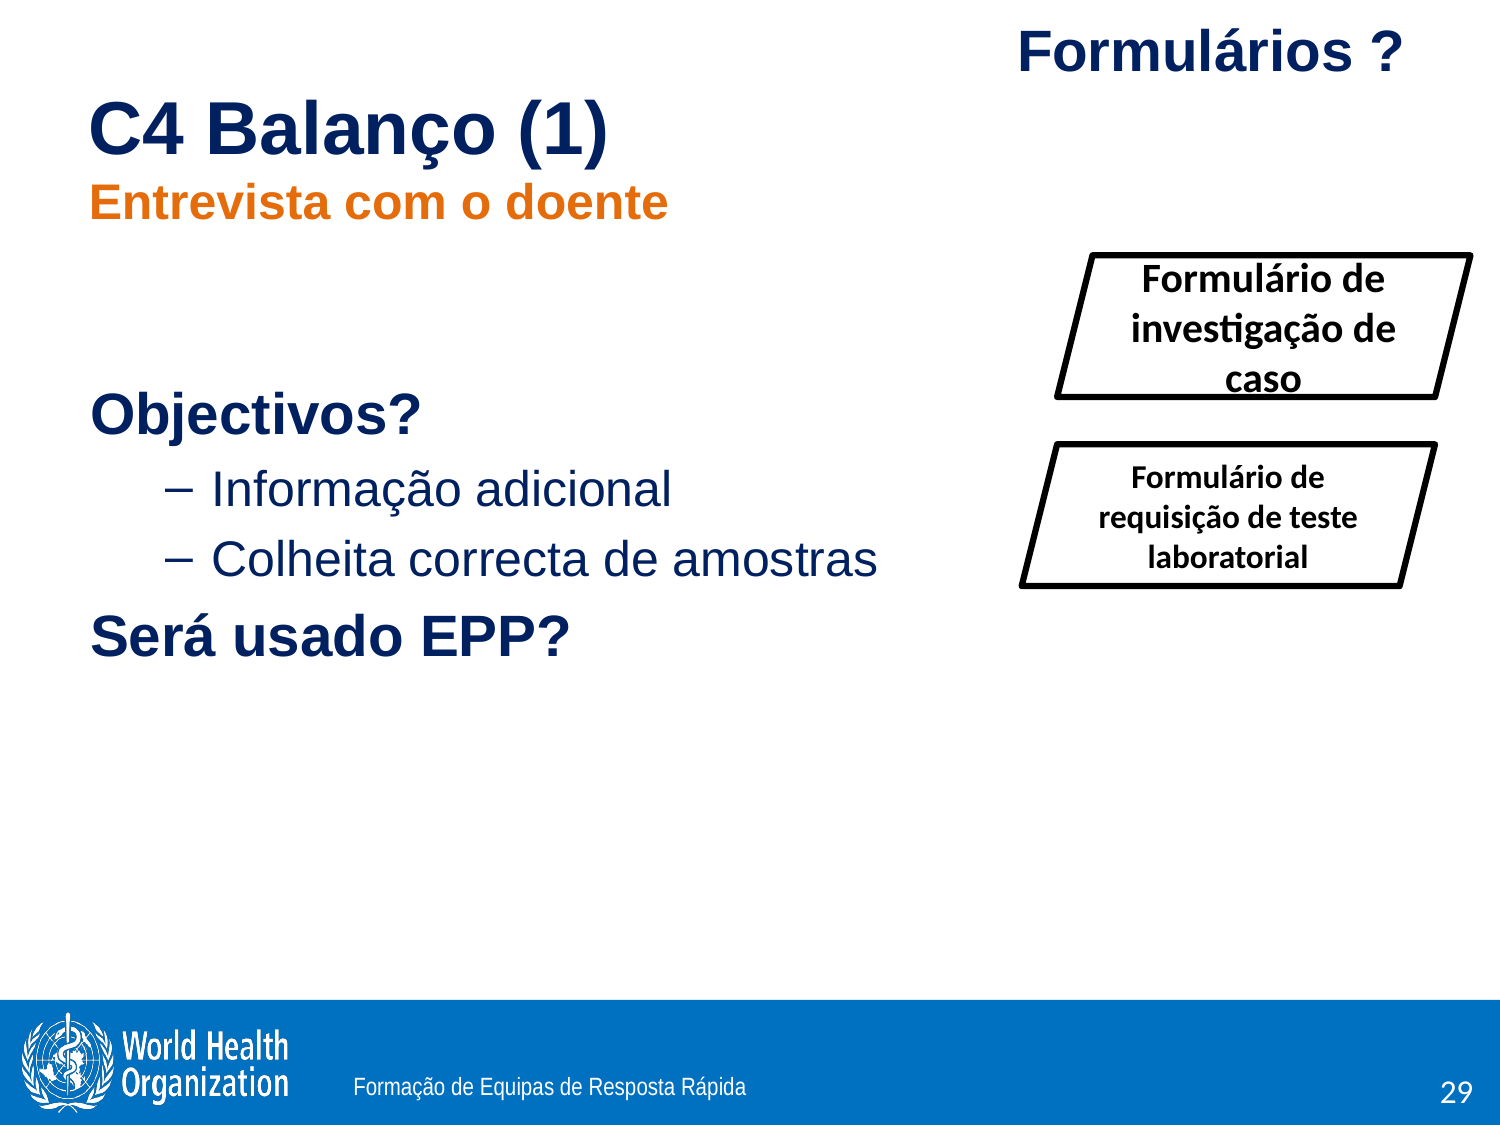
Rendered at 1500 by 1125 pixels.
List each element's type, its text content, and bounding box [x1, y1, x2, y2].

text_box Formulário de investigação de caso [1055, 253, 1473, 400]
picture [21, 1012, 288, 1113]
list Objectivos? Informação adicional Colheita correcta de amostras Será usado EPP? [75, 368, 1425, 941]
text_box Formulário de requisição de teste laboratorial [1019, 442, 1438, 589]
title C4 Balanço (1) Entrevista com o doente [73, 60, 1055, 248]
text_box Formulários ? [927, 0, 1478, 98]
